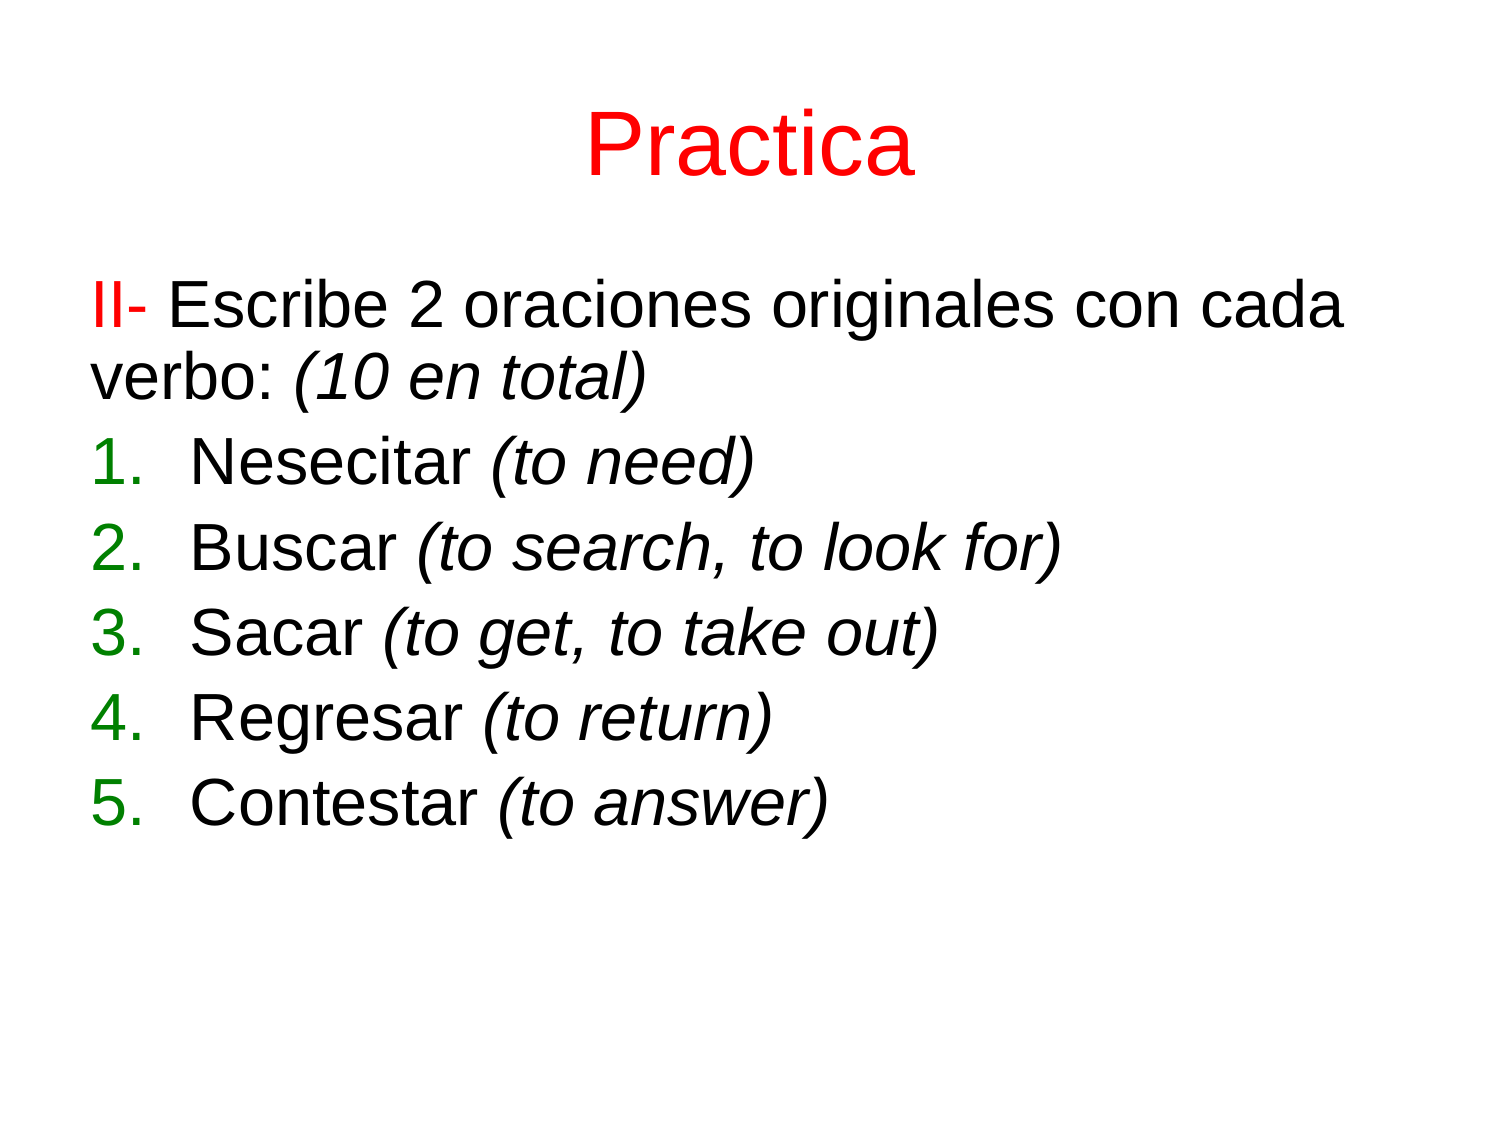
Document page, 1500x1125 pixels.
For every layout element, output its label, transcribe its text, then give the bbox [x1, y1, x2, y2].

list II- Escribe 2 oraciones originales con cada verbo: (10 en total) Nesecitar (to need) Buscar (to search, to look for) Sacar (to get, to take out) Regresar (to return) Contestar (to answer) [75, 262, 1425, 1005]
title Practica [75, 45, 1425, 233]
